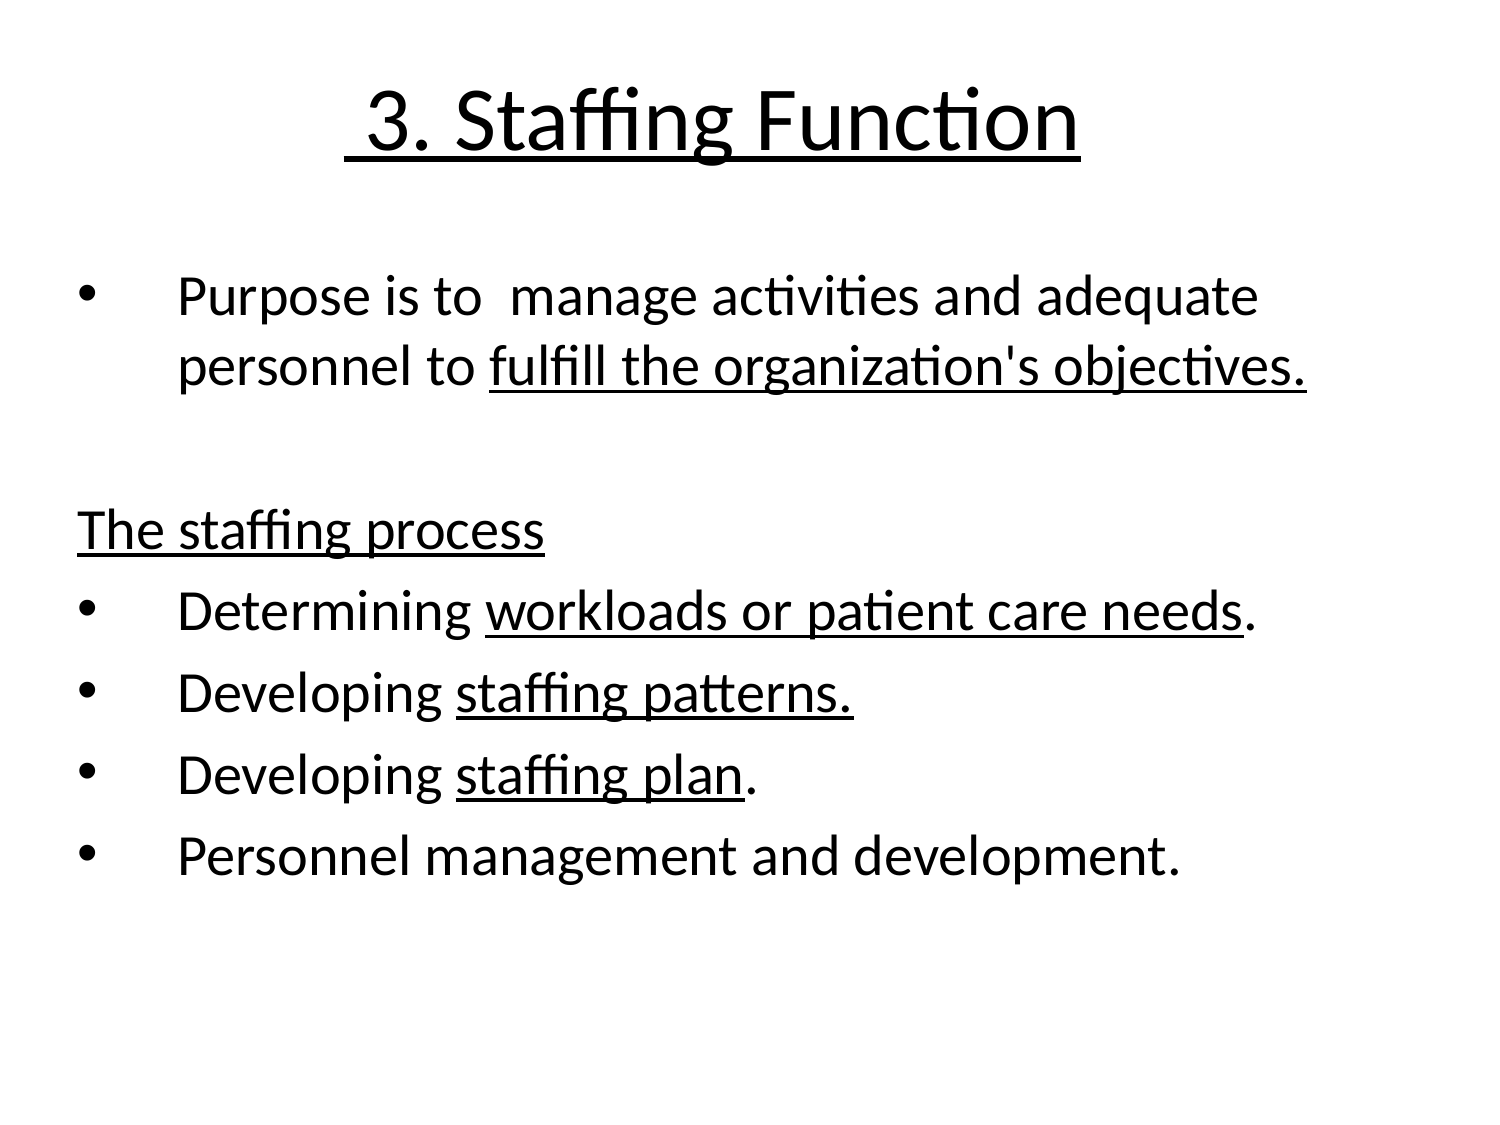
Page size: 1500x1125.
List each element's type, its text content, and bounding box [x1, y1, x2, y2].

list Purpose is to manage activities and adequate personnel to fulfill the organization's objectives. The staffing process Determining workloads or patient care needs. Developing staffing patterns. Developing staffing plan. Personnel management and development. [62, 249, 1413, 1051]
title 3. Staffing Function [37, 0, 1388, 228]
